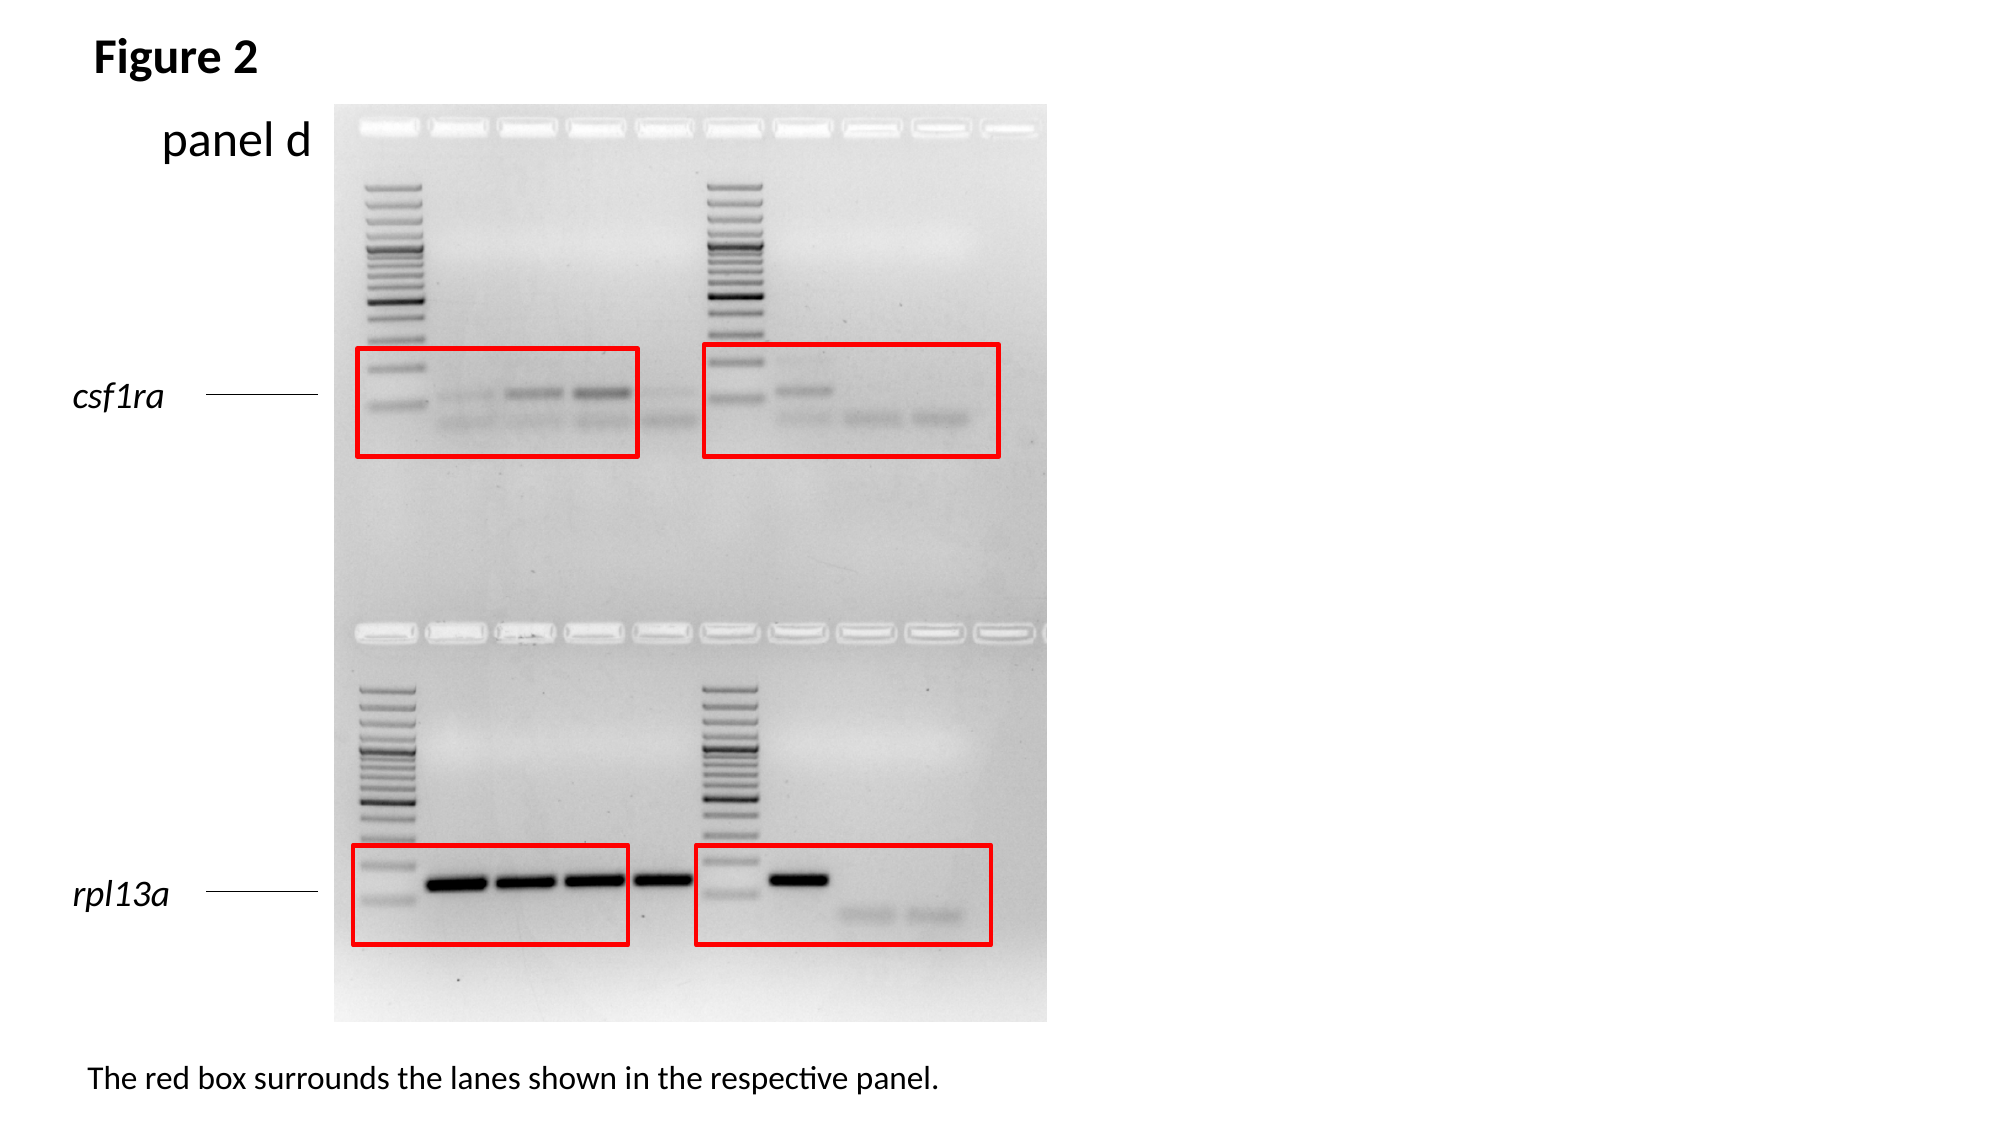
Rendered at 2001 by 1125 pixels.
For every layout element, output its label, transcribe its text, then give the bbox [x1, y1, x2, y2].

picture [334, 104, 1047, 1022]
text_box The red box surrounds the lanes shown in the respective panel. [72, 1049, 2000, 1104]
text_box panel d [135, 99, 335, 174]
text_box rpl13a [57, 861, 186, 922]
text_box Figure 2 [78, 15, 274, 91]
text_box csf1ra [57, 364, 180, 424]
